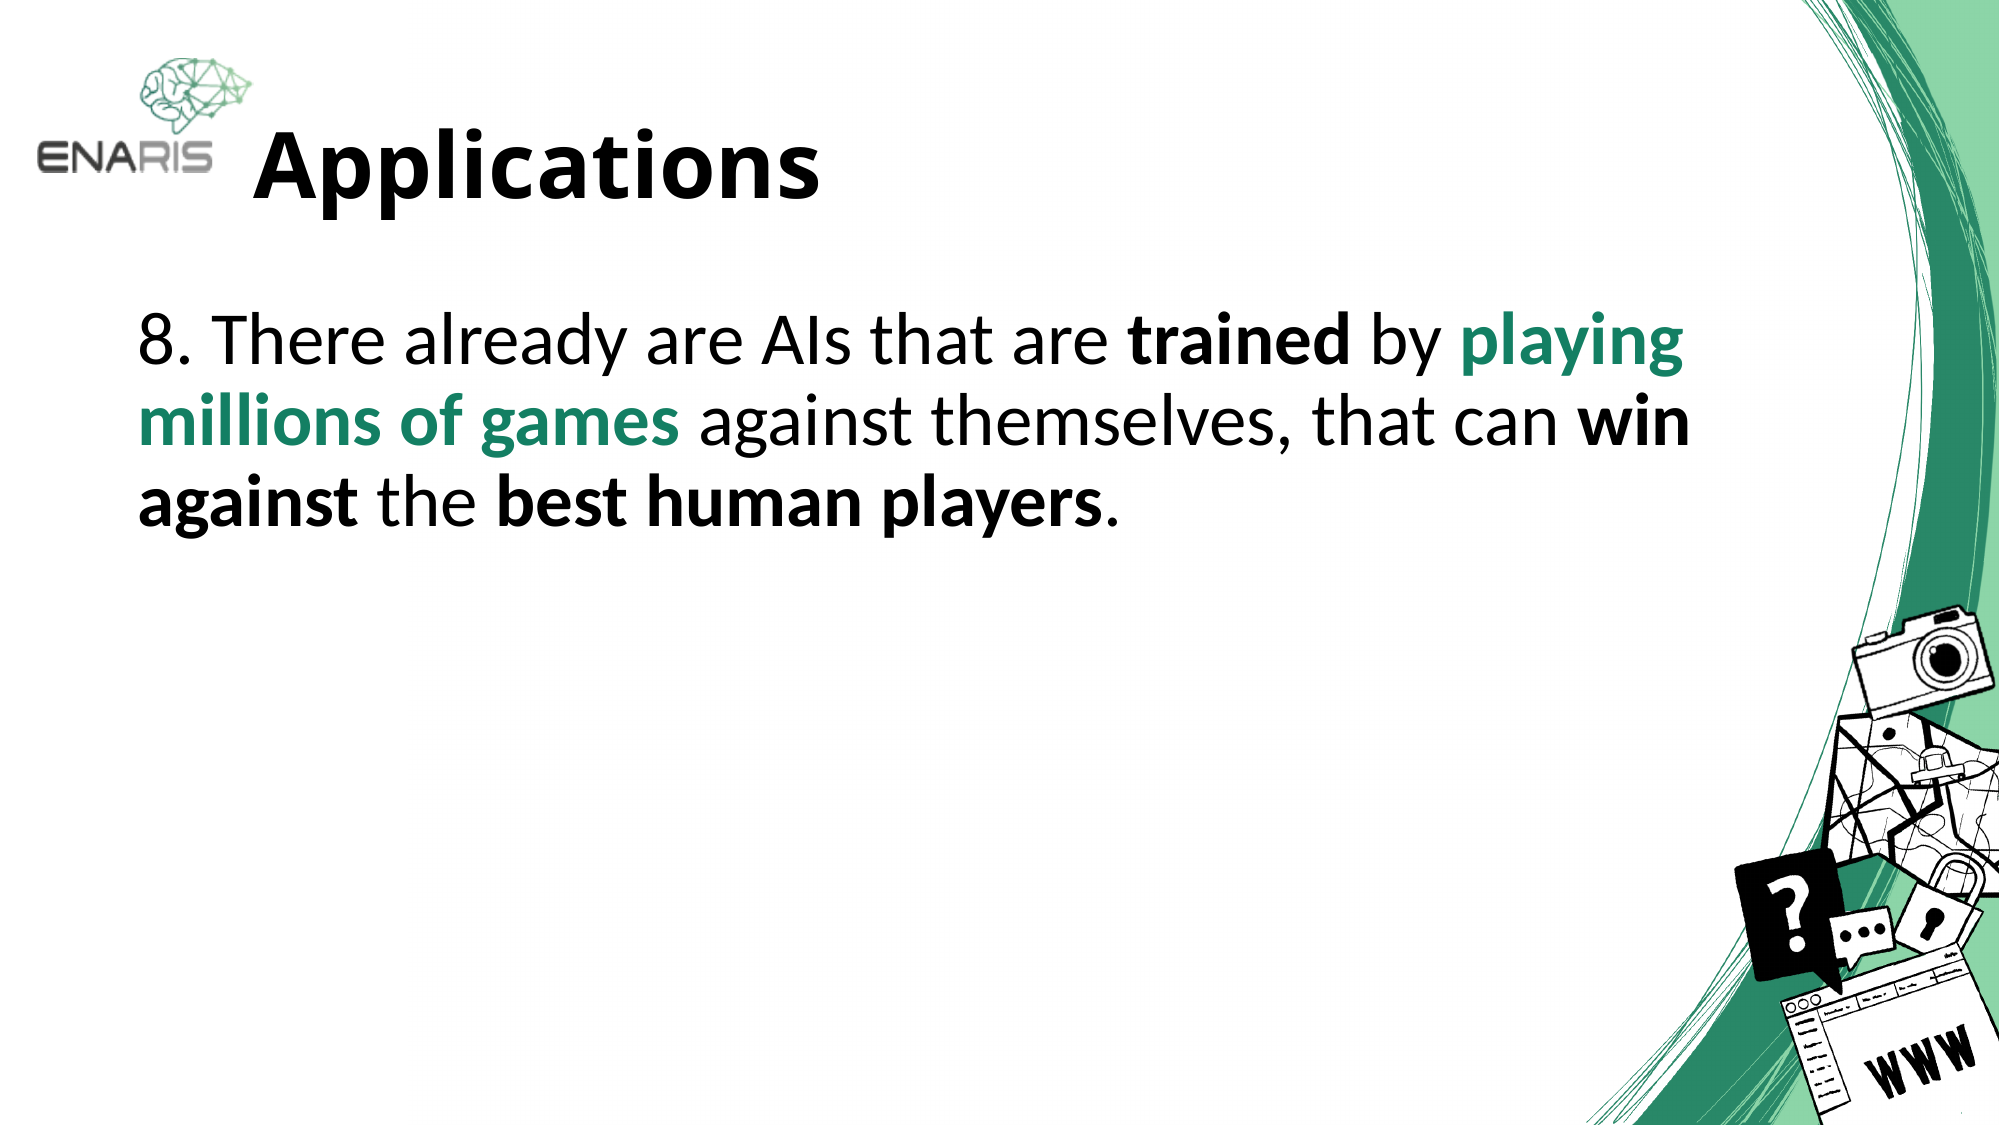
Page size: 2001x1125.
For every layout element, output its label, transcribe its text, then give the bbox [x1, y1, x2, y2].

list 8. There already are AIs that are trained by playing millions of games against themselves, that can win against the best human players. [137, 299, 1728, 1014]
picture [37, 58, 254, 173]
picture [408, 0, 1999, 1125]
title Applications [253, 59, 1863, 278]
